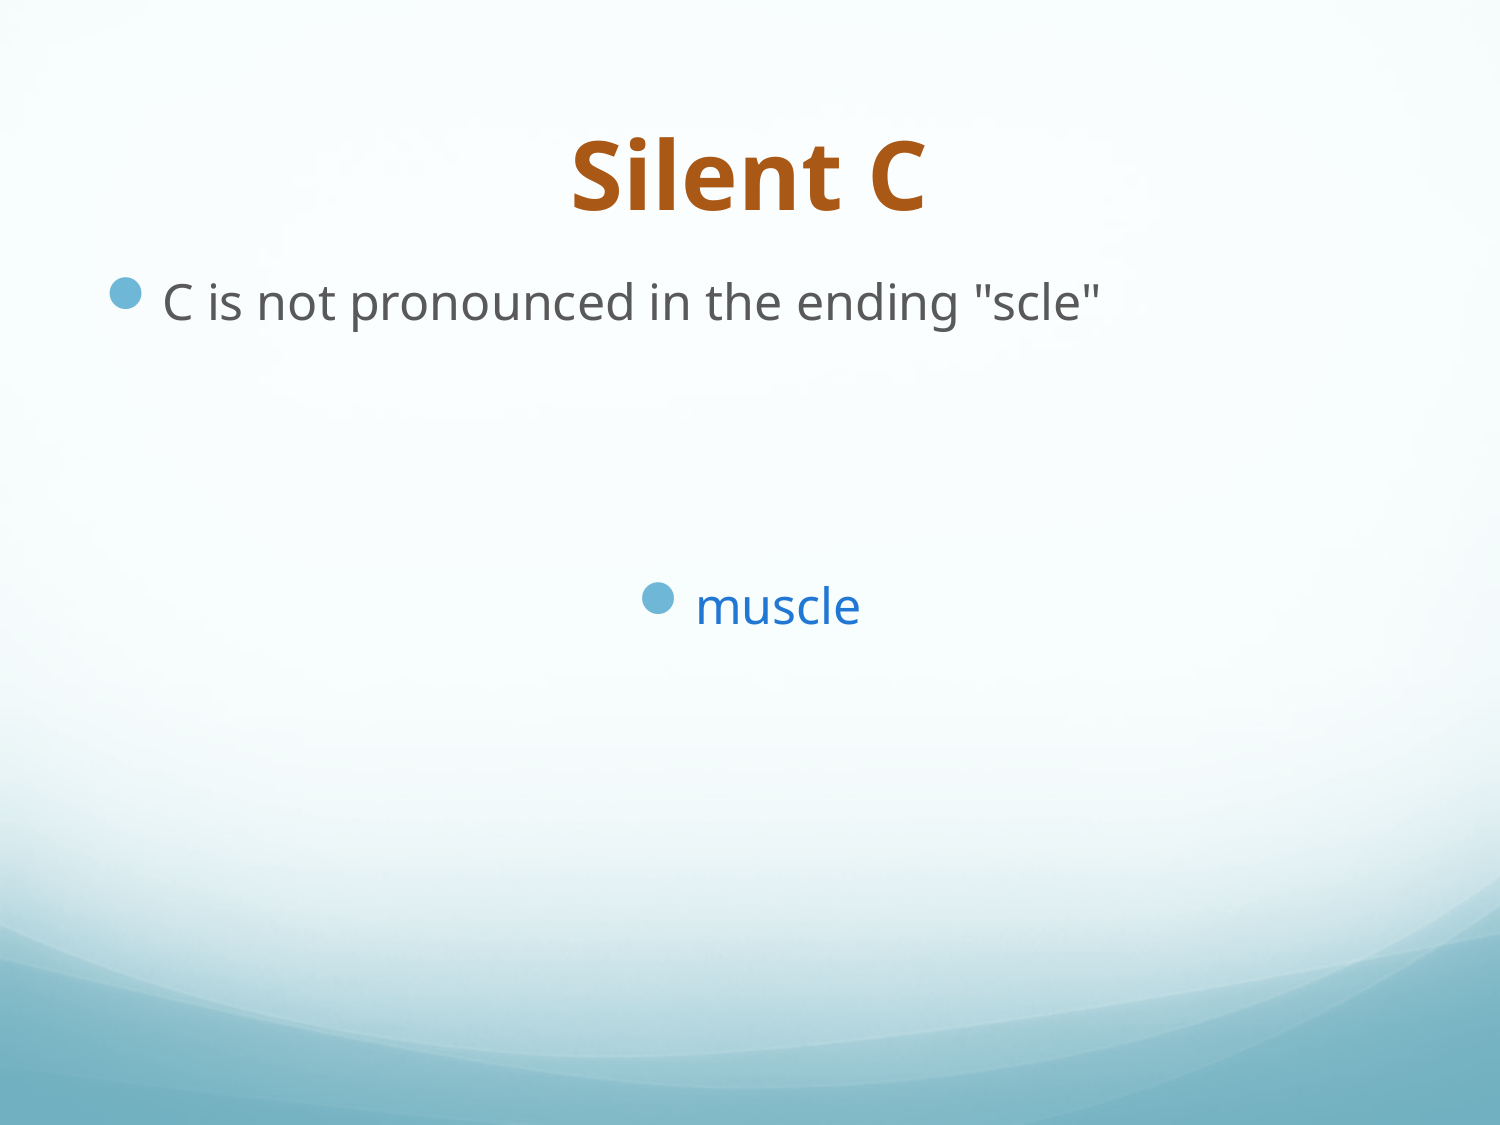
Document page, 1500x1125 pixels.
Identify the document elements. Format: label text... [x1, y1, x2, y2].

title Silent C [90, 17, 1410, 237]
list C is not pronounced in the ending "scle" muscle [90, 262, 1410, 975]
